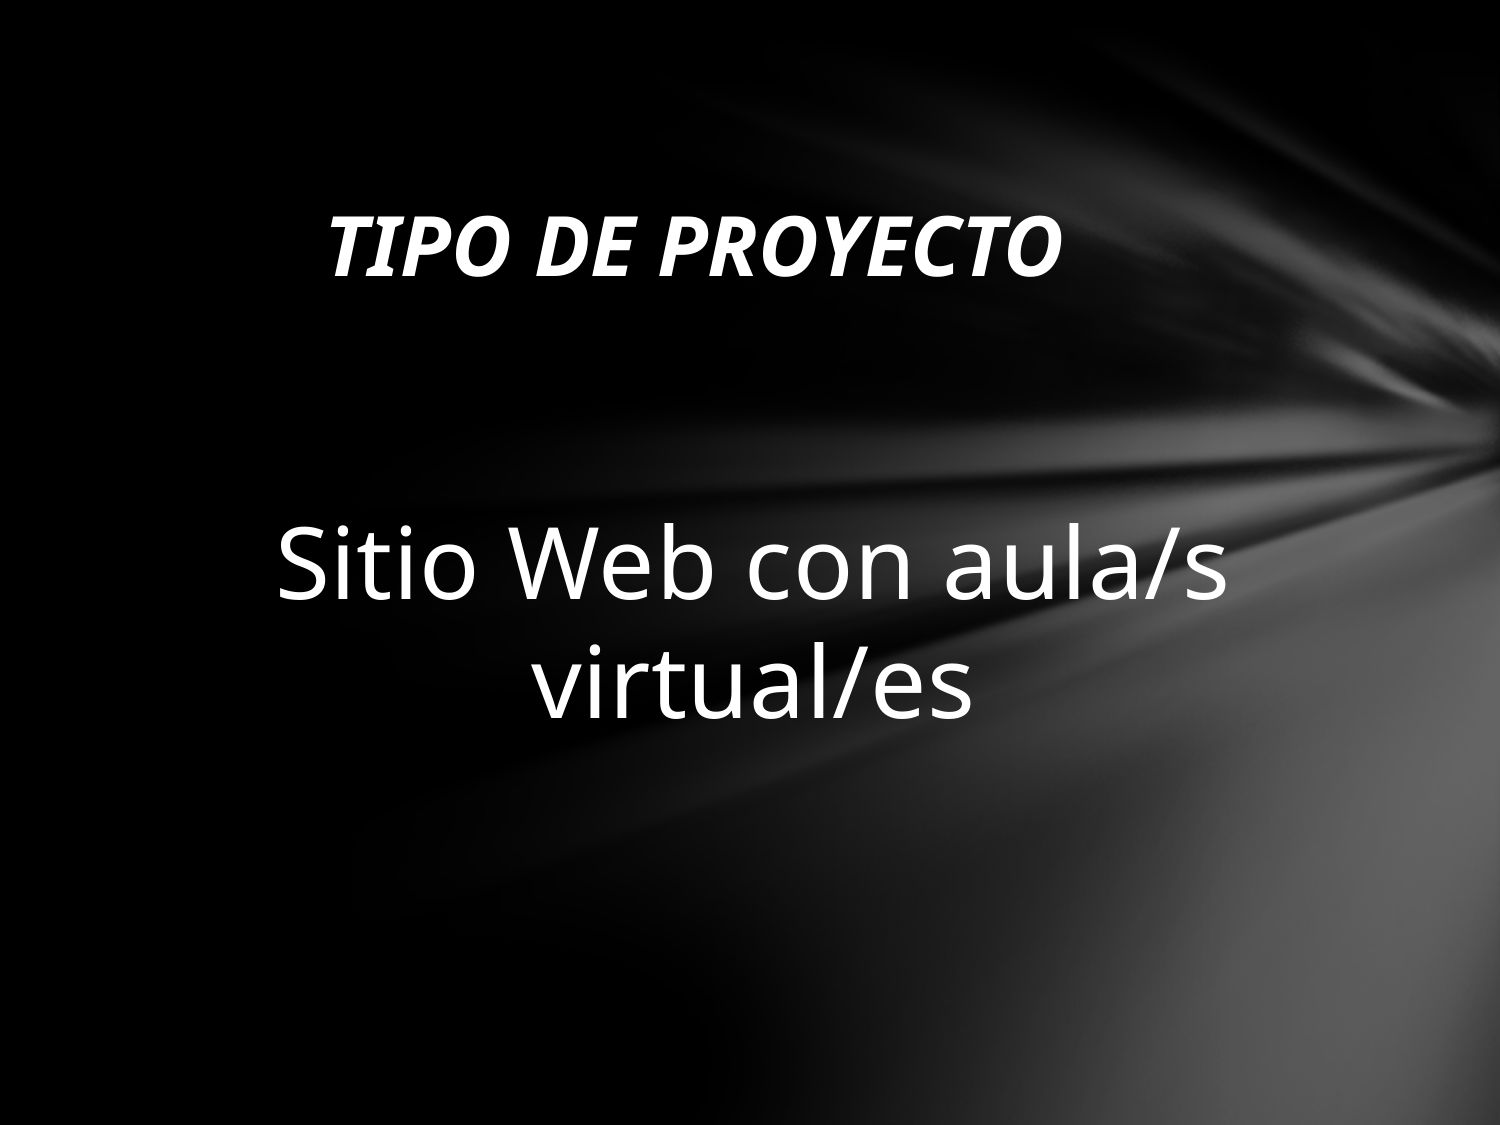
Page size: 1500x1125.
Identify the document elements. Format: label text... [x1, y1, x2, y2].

list Sitio Web con aula/s virtual/es [123, 491, 1384, 779]
title TIPO DE PROYECTO [64, 125, 1325, 301]
